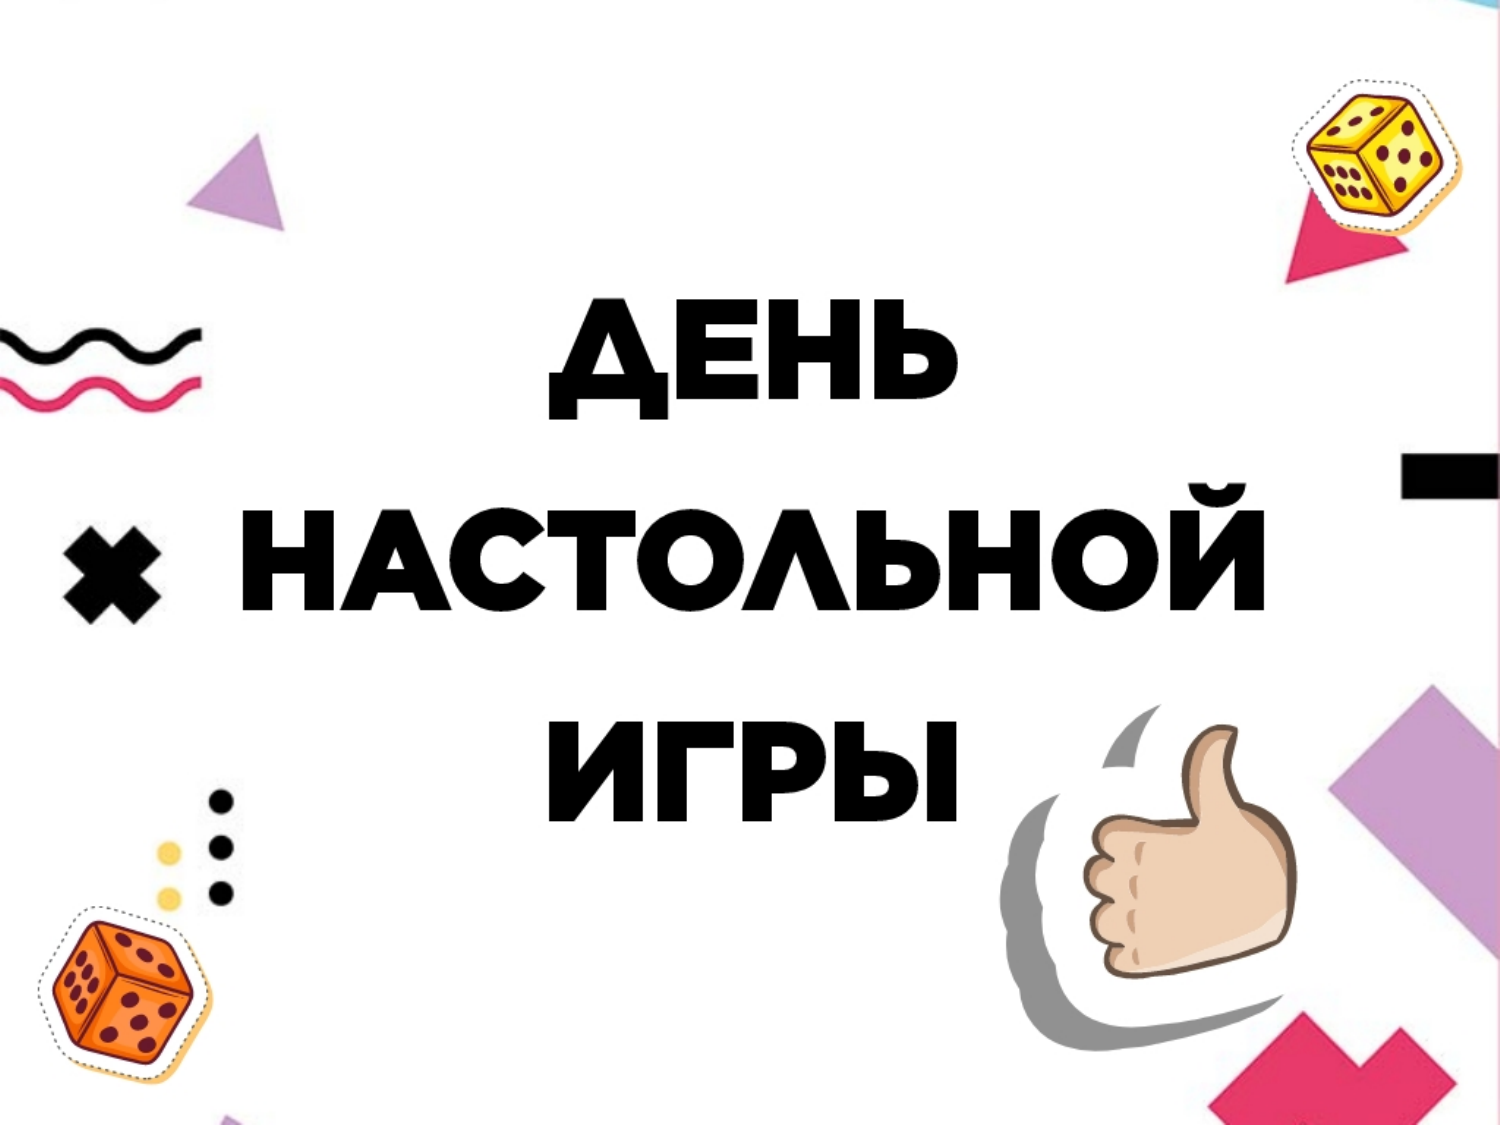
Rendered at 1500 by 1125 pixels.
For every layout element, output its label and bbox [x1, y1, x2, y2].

list [0, 0, 1500, 1125]
